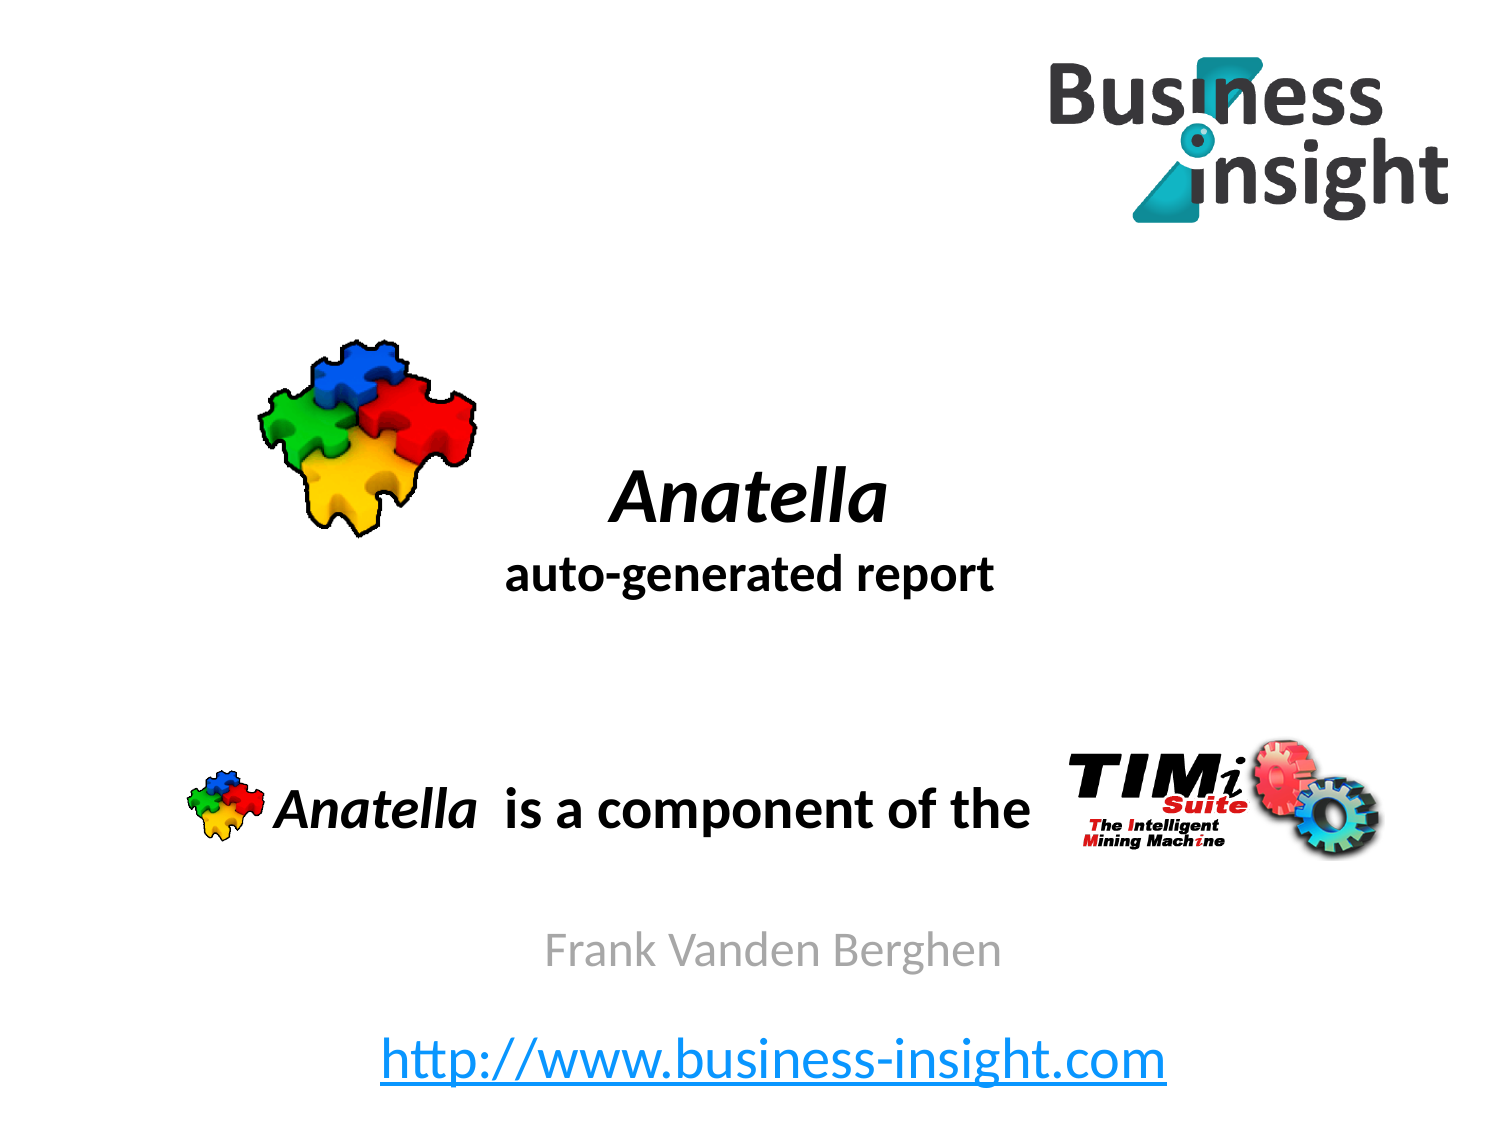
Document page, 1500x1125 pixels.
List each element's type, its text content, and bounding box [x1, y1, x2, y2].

picture [1049, 57, 1449, 223]
picture [184, 768, 267, 844]
title Anatella auto-generated report [0, 433, 1500, 675]
picture [250, 334, 484, 546]
subtitle Frank Vanden Berghen http://www.business-insight.com [248, 908, 1299, 1125]
picture [1065, 736, 1386, 861]
text_box Anatella is a component of the [259, 762, 1060, 848]
